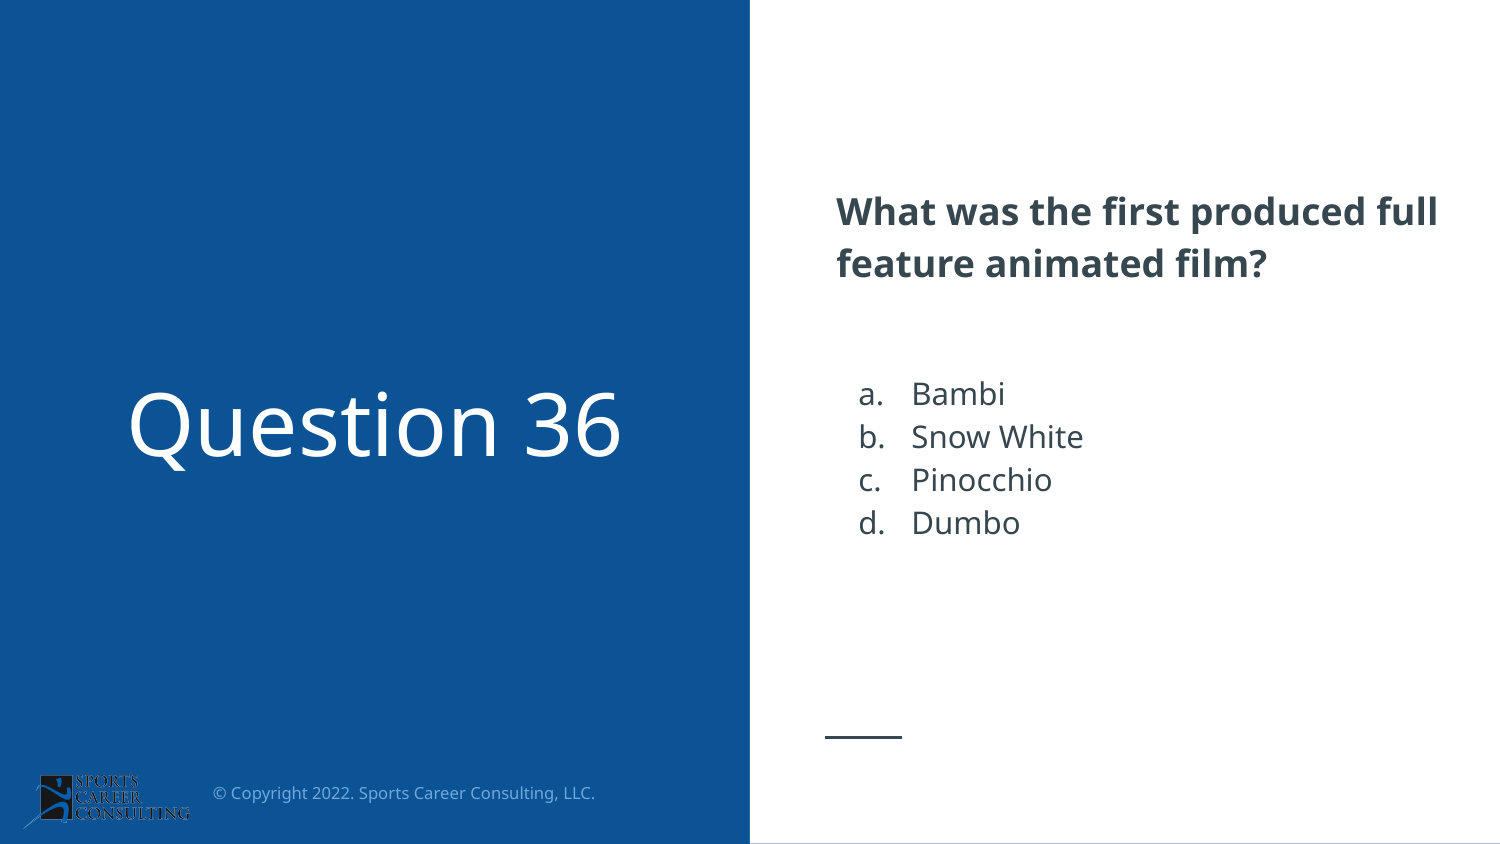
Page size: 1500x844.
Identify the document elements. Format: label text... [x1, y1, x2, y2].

picture [22, 774, 190, 829]
title Question 36 [43, 298, 708, 546]
list What was the first produced full feature animated film? Bambi Snow White Pinocchio Dumbo [821, 118, 1486, 725]
text_box © Copyright 2022. Sports Career Consulting, LLC. [197, 767, 750, 838]
